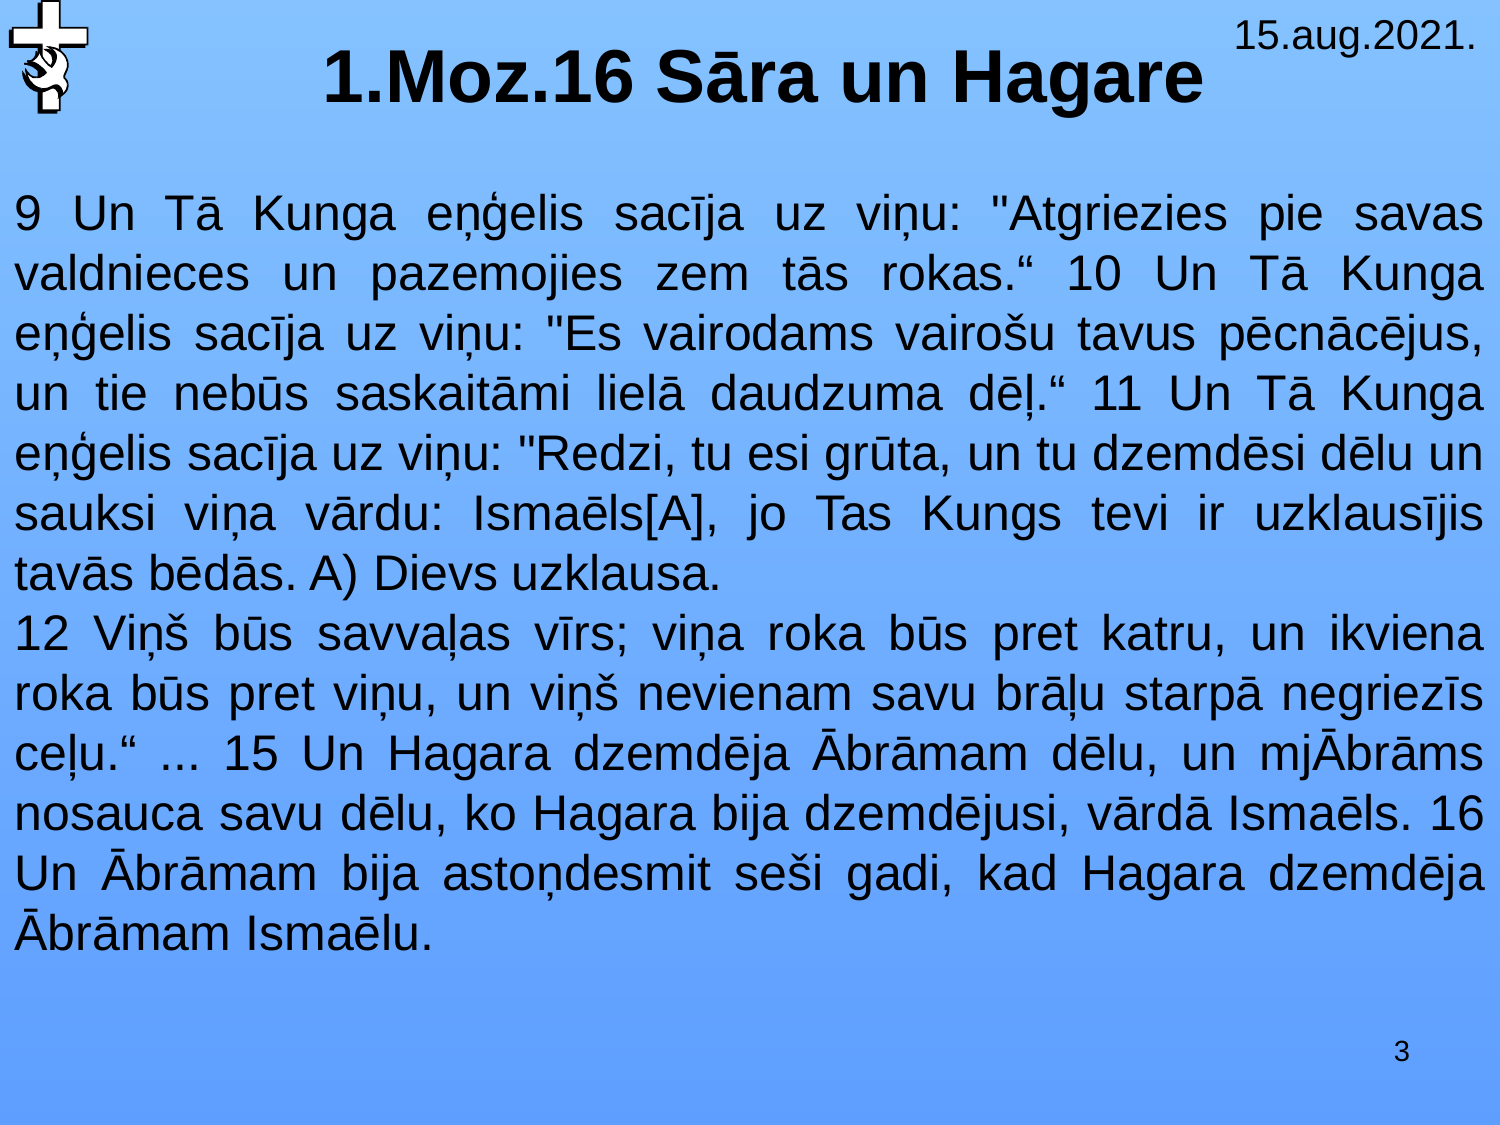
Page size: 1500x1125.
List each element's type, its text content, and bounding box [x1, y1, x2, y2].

title 1.Moz.16 Sāra un Hagare [29, 0, 1500, 162]
picture [8, 0, 89, 114]
text_box 15.aug.2021. [1218, 0, 1500, 65]
text_box 9 Un Tā Kunga eņģelis sacīja uz viņu: "Atgriezies pie savas valdnieces un pazemojies zem tās rokas.“ 10 Un Tā Kunga eņģelis sacīja uz viņu: "Es vairodams vairošu tavus pēcnācējus, un tie nebūs saskaitāmi lielā daudzuma dēļ.“ 11 Un Tā Kunga eņģelis sacīja uz viņu: "Redzi, tu esi grūta, un tu dzemdēsi dēlu un sauksi viņa vārdu: Ismaēls[A], jo Tas Kungs tevi ir uzklausījis tavās bēdās. A) Dievs uzklausa. 12 Viņš būs savvaļas vīrs; viņa roka būs pret katru, un ikviena roka būs pret viņu, un viņš nevienam savu brāļu starpā negriezīs ceļu.“ ... 15 Un Hagara dzemdēja Ābrāmam dēlu, un mjĀbrāms nosauca savu dēlu, ko Hagara bija dzemdējusi, vārdā Ismaēls. 16 Un Ābrāmam bija astoņdesmit seši gadi, kad Hagara dzemdēja Ābrāmam Ismaēlu. [0, 172, 1500, 968]
slide_number 3 [1074, 1024, 1426, 1103]
